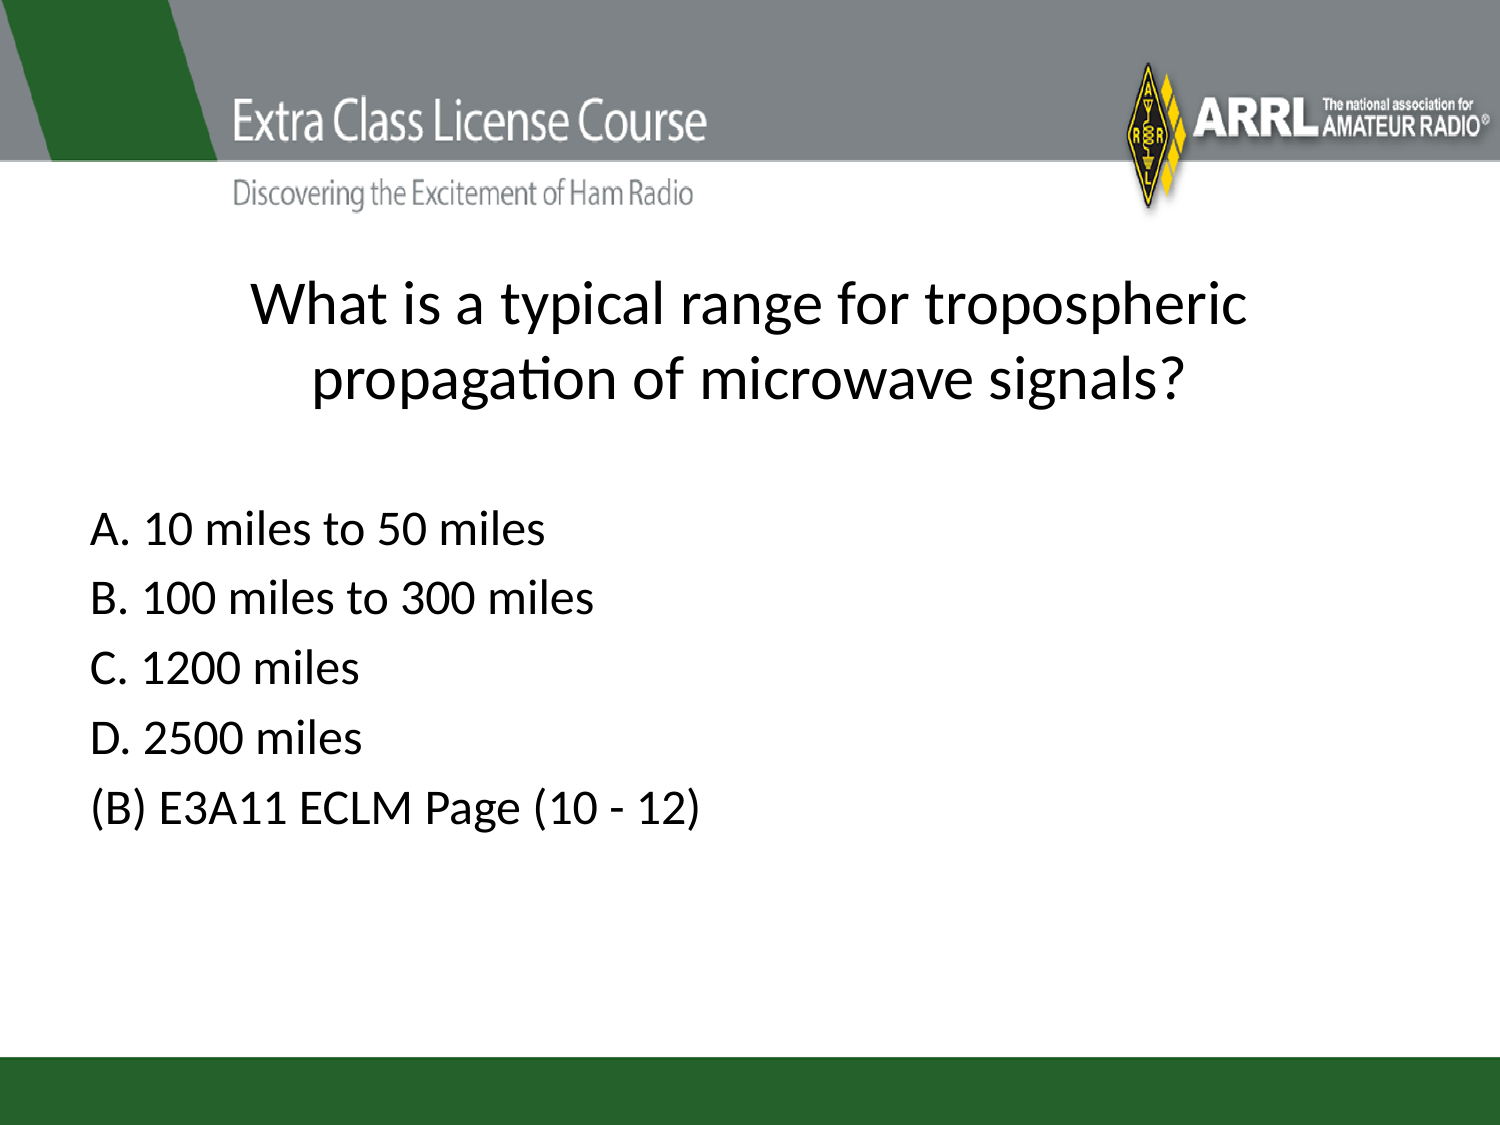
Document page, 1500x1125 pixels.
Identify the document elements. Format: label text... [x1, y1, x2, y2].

list A. 10 miles to 50 miles B. 100 miles to 300 miles C. 1200 miles D. 2500 miles (B) E3A11 ECLM Page (10 - 12) [75, 487, 1425, 1005]
title What is a typical range for tropospheric propagation of microwave signals? [75, 254, 1425, 435]
picture [0, 0, 1500, 1125]
